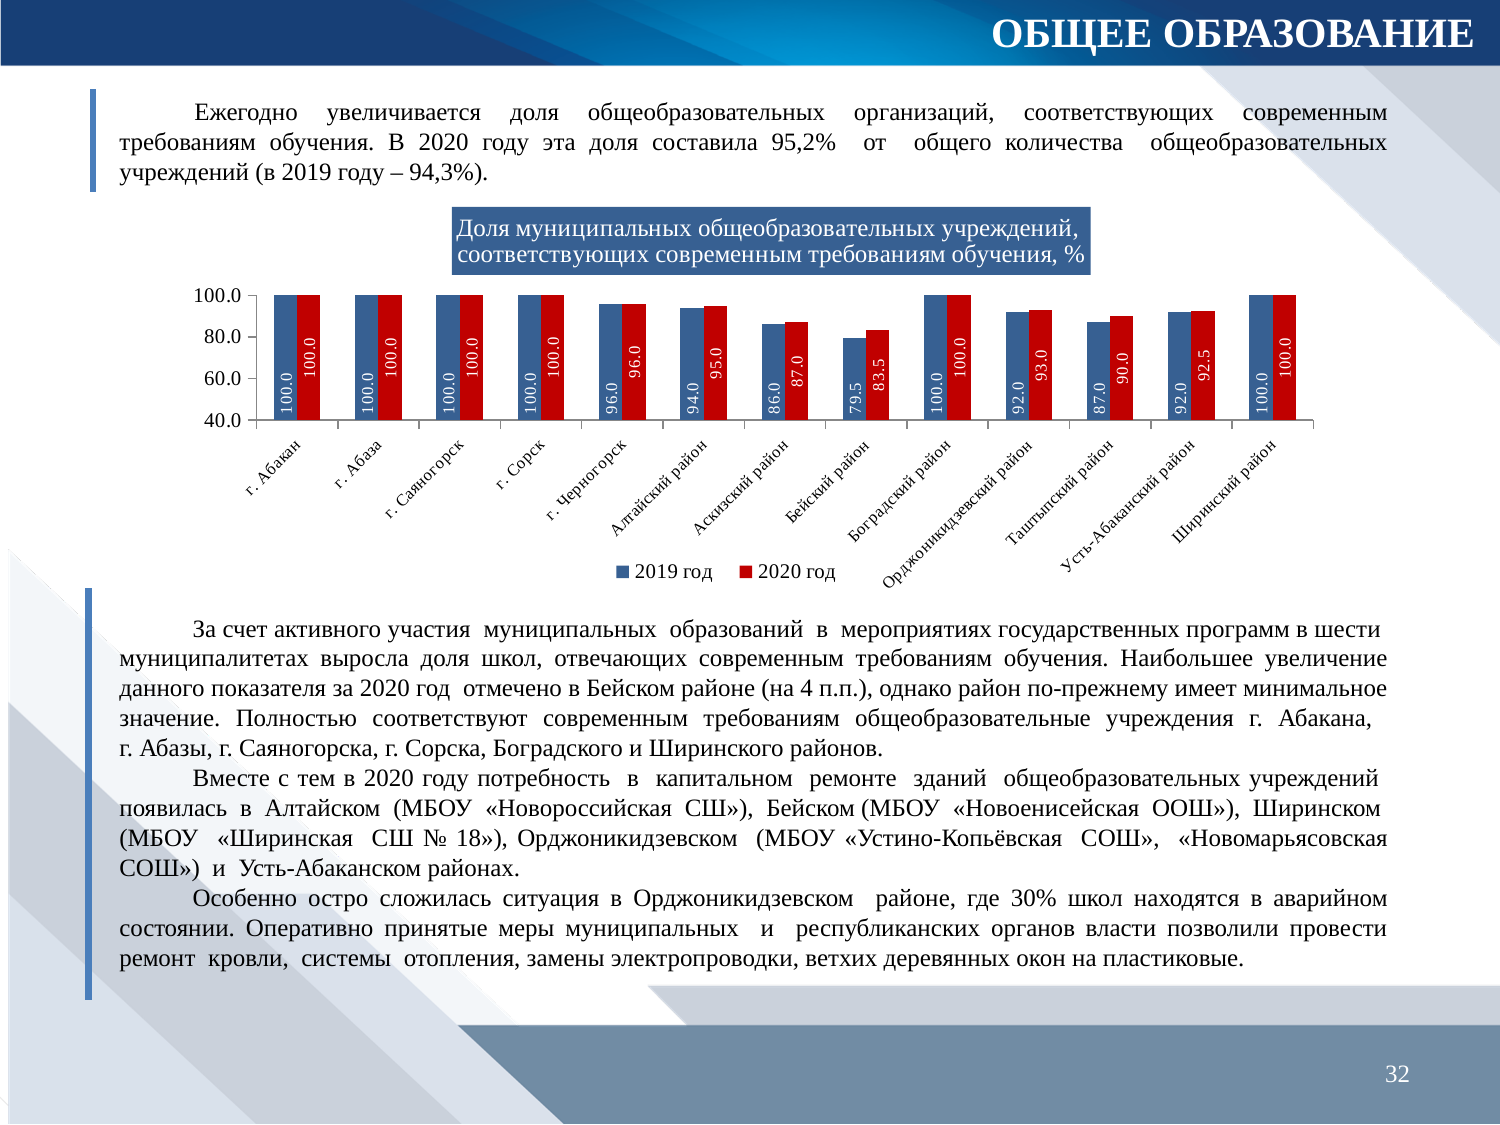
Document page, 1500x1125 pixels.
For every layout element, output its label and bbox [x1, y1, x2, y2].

picture [0, 0, 1500, 1124]
chart [169, 206, 1340, 603]
